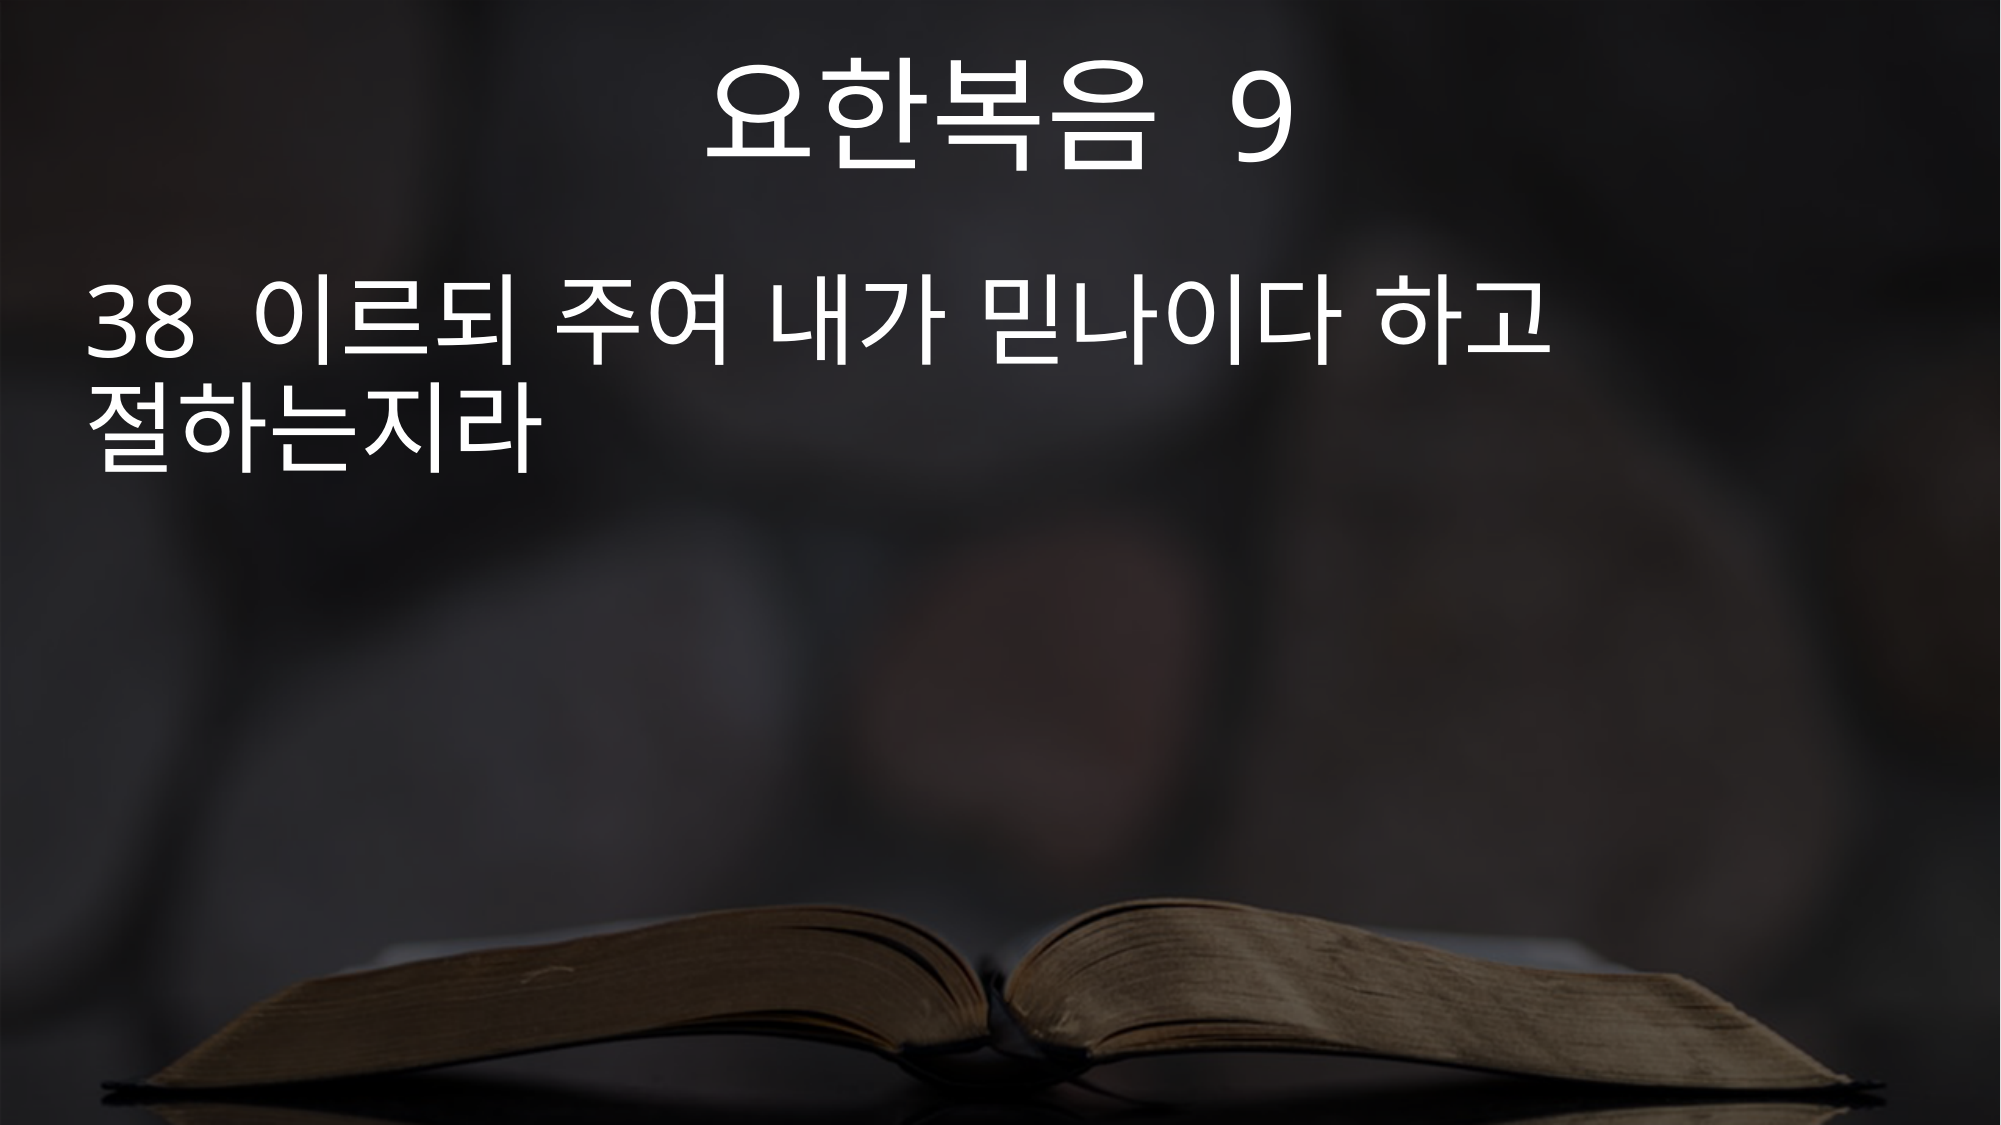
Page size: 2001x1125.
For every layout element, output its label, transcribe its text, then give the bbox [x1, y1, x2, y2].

list 38 이르되 주여 내가 믿나이다 하고 절하는지라 [69, 263, 1953, 423]
picture [0, 0, 2001, 1125]
footer 요한복음 9 [0, 32, 2000, 192]
